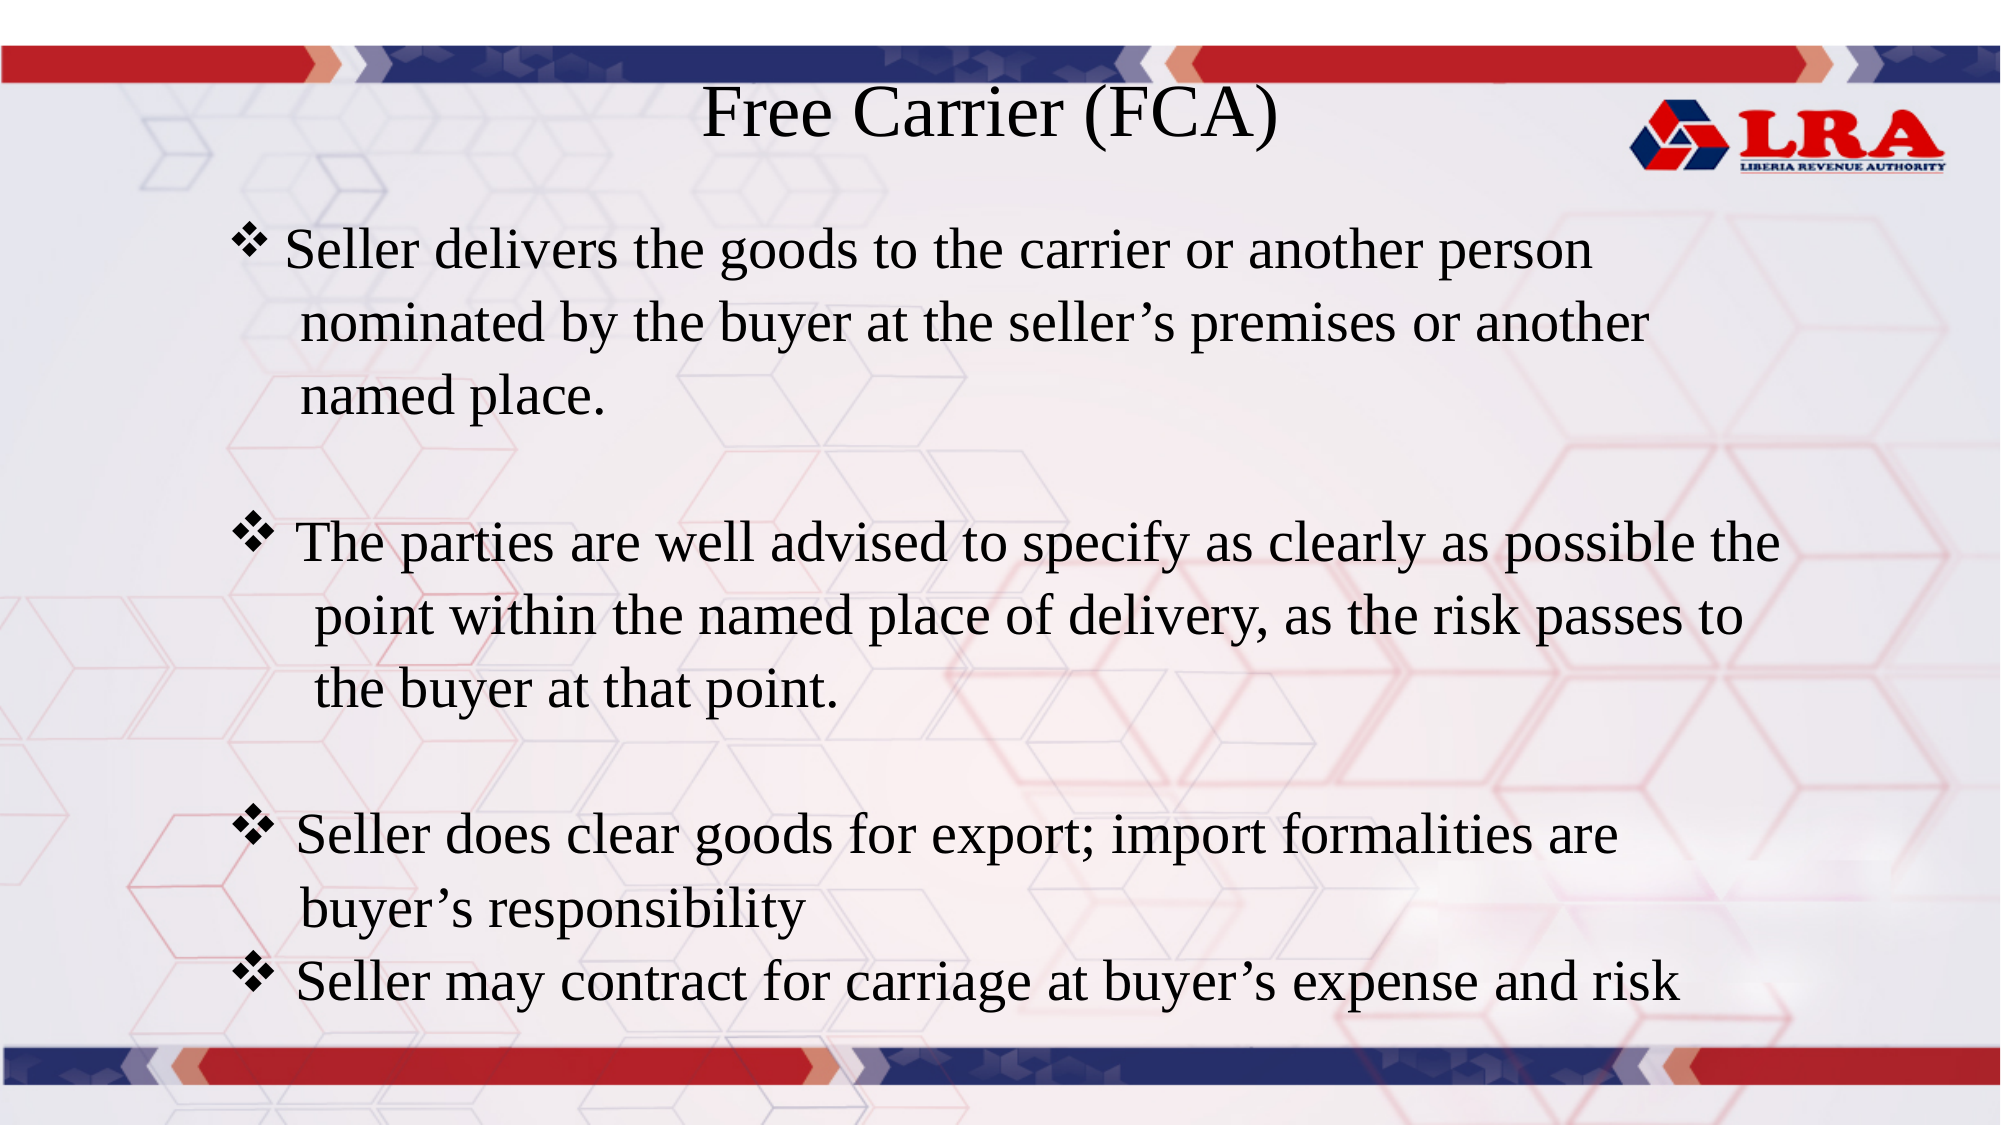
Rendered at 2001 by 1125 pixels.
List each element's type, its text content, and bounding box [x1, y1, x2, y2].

picture [0, 0, 2001, 1125]
title Free Carrier (FCA) [137, 59, 1863, 165]
list Seller delivers the goods to the carrier or another person nominated by the buyer at the seller’s premises or another named place. The parties are well advised to specify as clearly as possible the point within the named place of delivery, as the risk passes to the buyer at that point. Seller does clear goods for export; import formalities are buyer’s responsibility Seller may contract for carriage at buyer’s expense and risk [137, 210, 1863, 1058]
